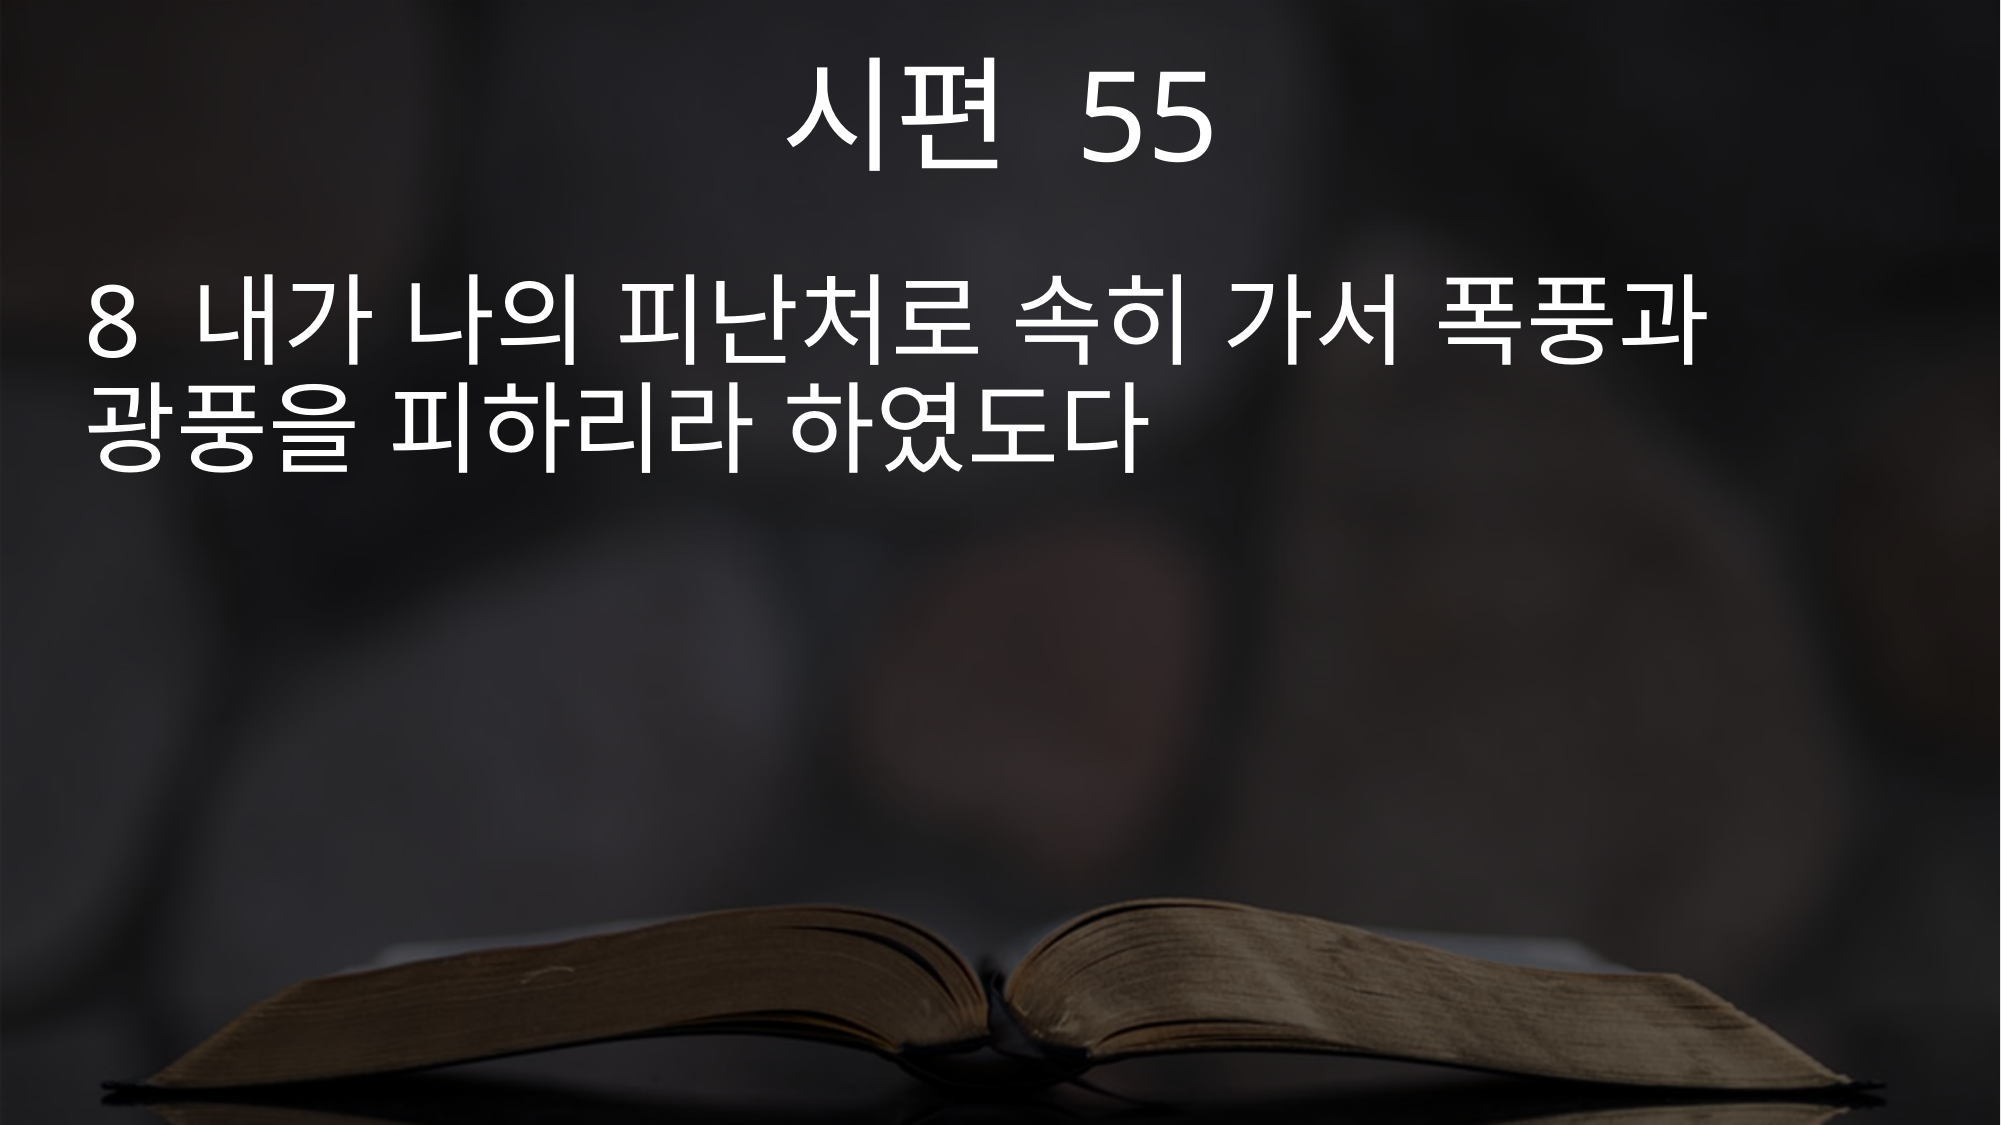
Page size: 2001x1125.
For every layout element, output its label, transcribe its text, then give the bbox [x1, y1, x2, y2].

list 8 내가 나의 피난처로 속히 가서 폭풍과 광풍을 피하리라 하였도다 [69, 263, 1953, 423]
footer 시편 55 [0, 32, 2000, 192]
picture [0, 0, 2001, 1125]
